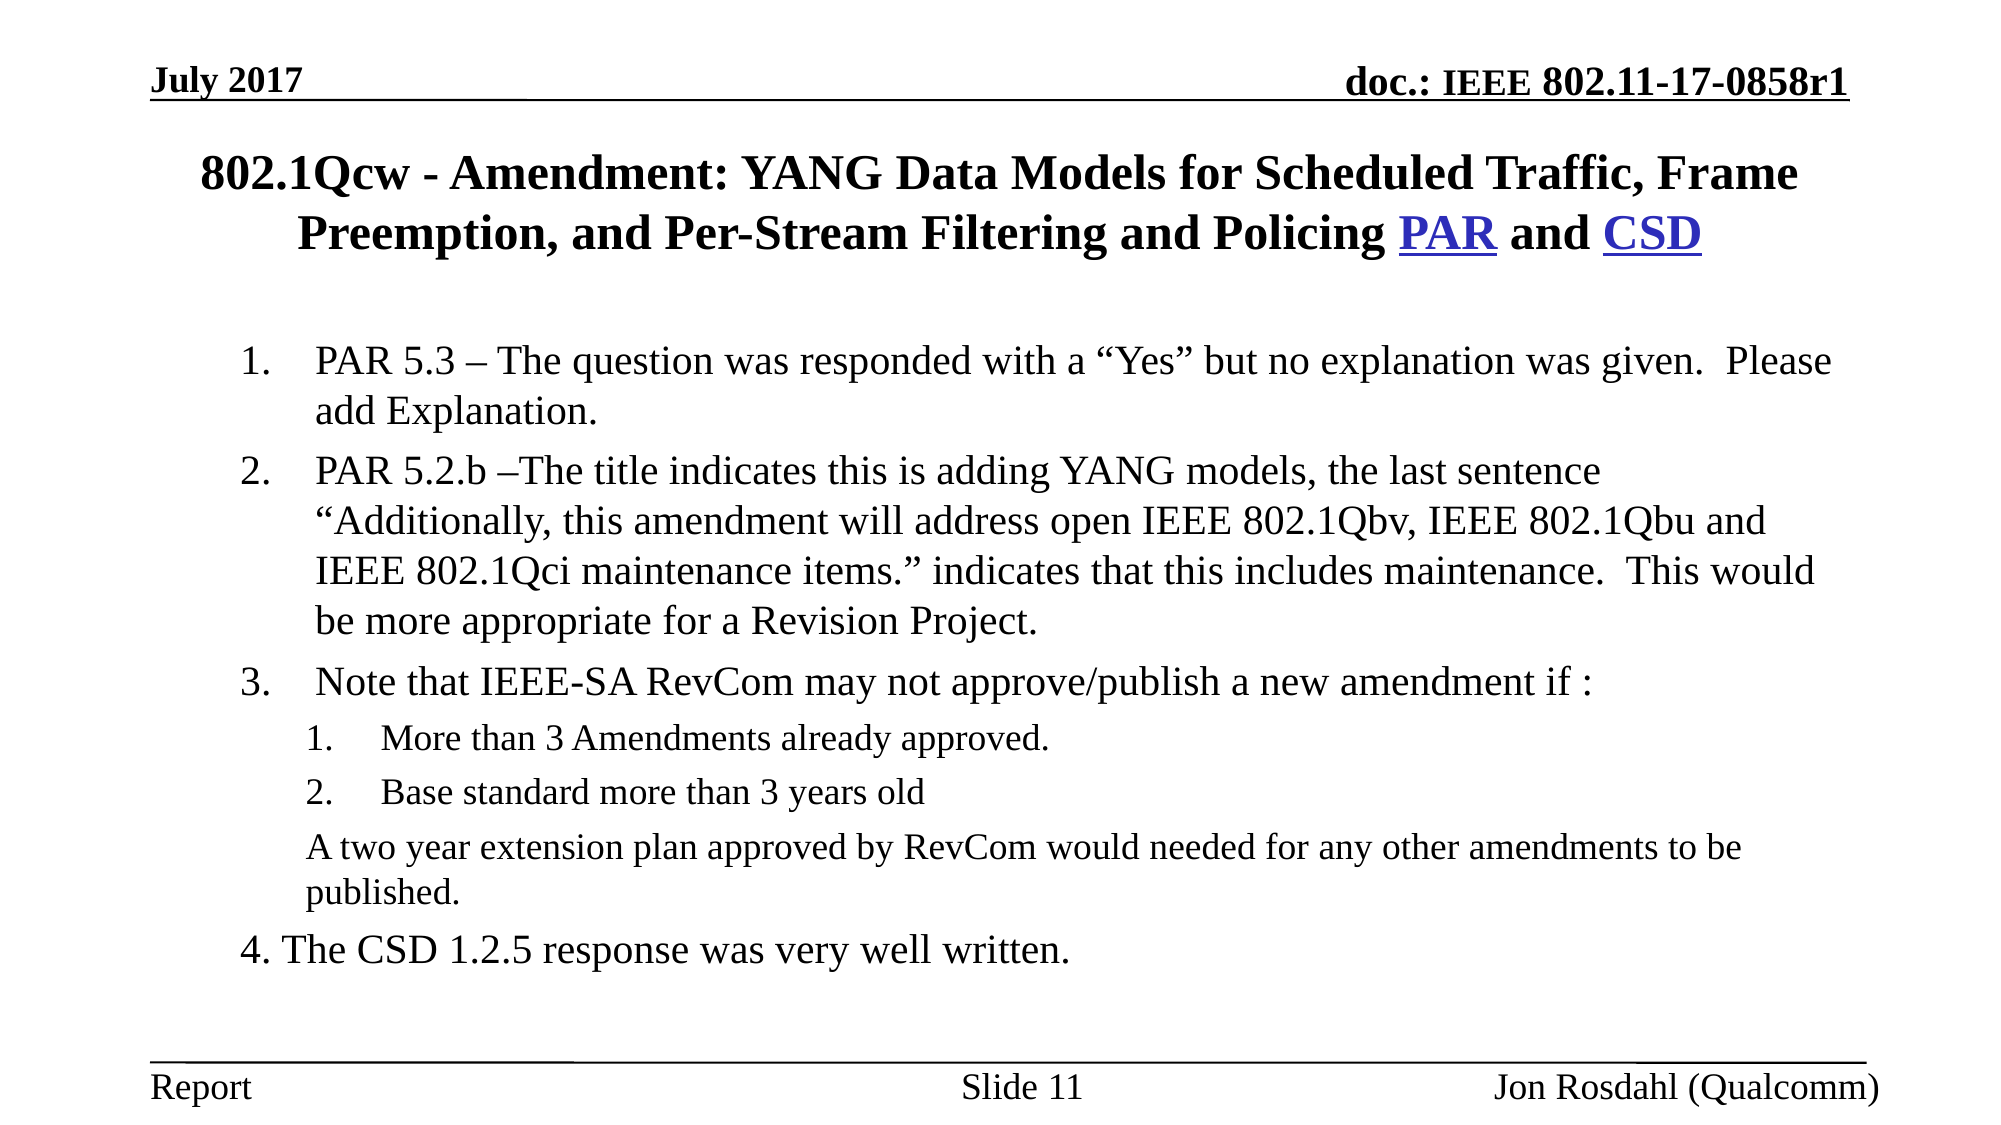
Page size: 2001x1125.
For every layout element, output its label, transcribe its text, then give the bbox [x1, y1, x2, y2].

list PAR 5.3 – The question was responded with a “Yes” but no explanation was given. Please add Explanation. PAR 5.2.b –The title indicates this is adding YANG models, the last sentence “Additionally, this amendment will address open IEEE 802.1Qbv, IEEE 802.1Qbu and IEEE 802.1Qci maintenance items.” indicates that this includes maintenance. This would be more appropriate for a Revision Project. Note that IEEE-SA RevCom may not approve/publish a new amendment if : More than 3 Amendments already approved. Base standard more than 3 years old A two year extension plan approved by RevCom would needed for any other amendments to be published. 4. The CSD 1.2.5 response was very well written. [149, 324, 1850, 1063]
slide_number Slide 11 [950, 1061, 1095, 1125]
title 802.1Qcw - Amendment: YANG Data Models for Scheduled Traffic, Frame Preemption, and Per-Stream Filtering and Policing PAR and CSD [149, 112, 1850, 288]
footer Jon Rosdahl (Qualcomm) [1436, 1061, 1881, 1108]
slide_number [149, 49, 431, 100]
